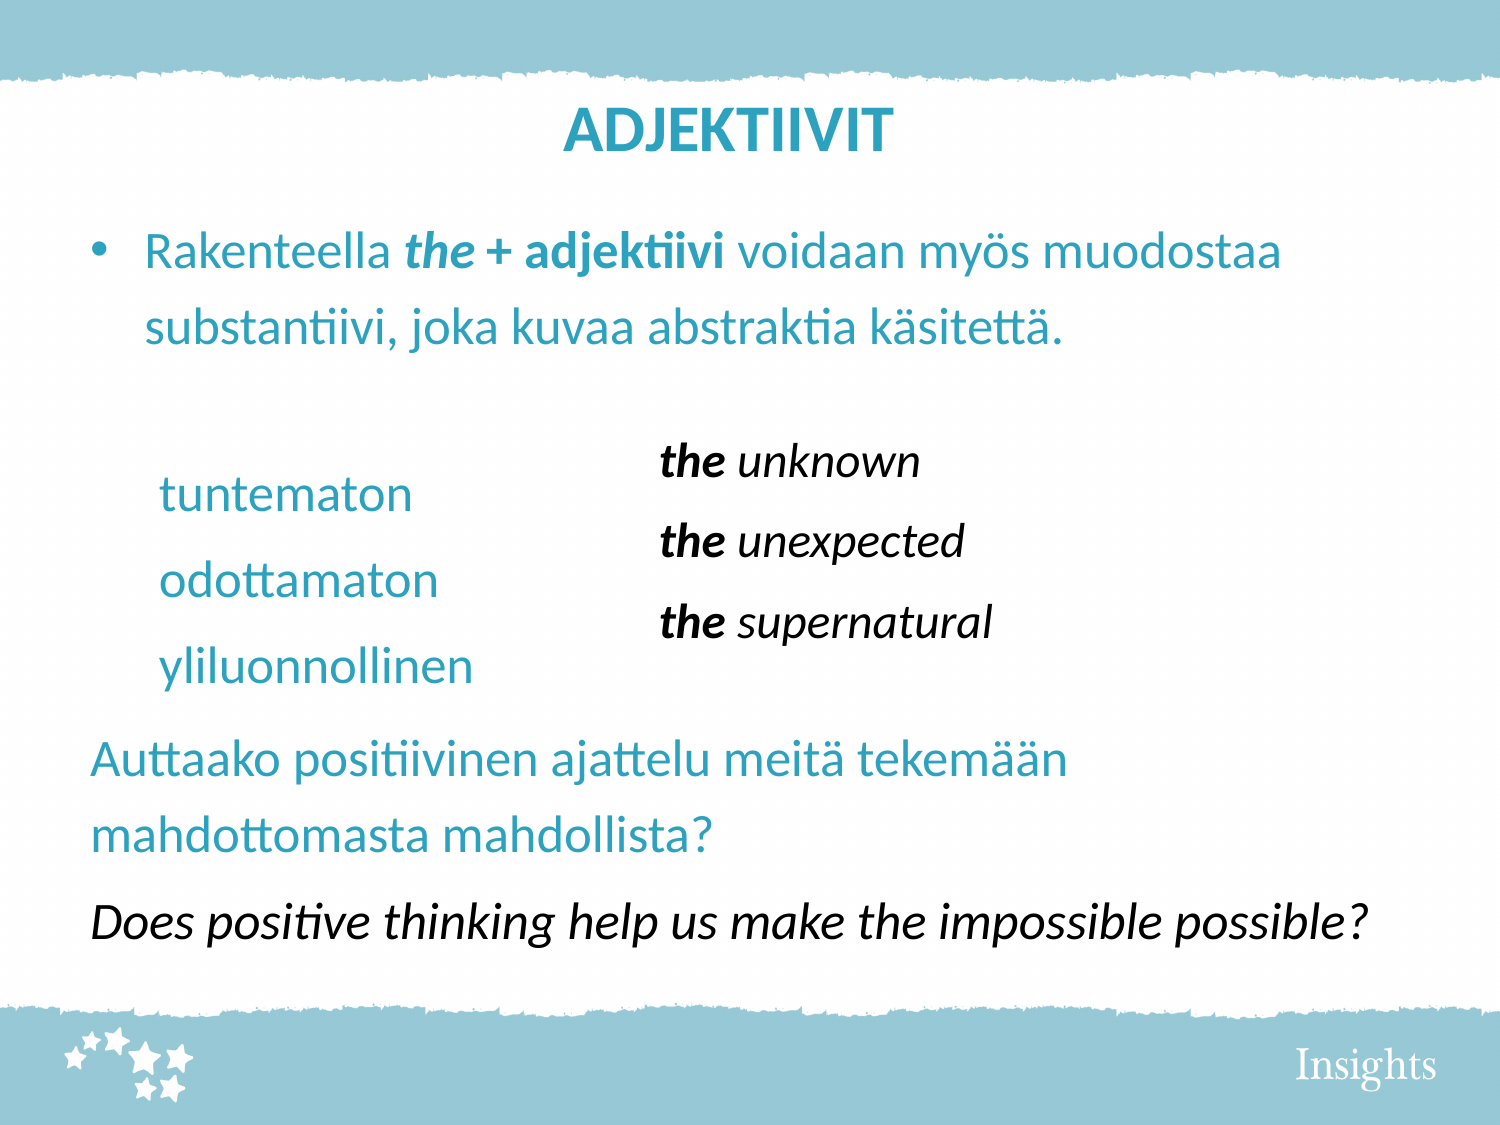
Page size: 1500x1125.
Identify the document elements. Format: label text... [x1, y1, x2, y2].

list Rakenteella the + adjektiivi voidaan myös muodostaa substantiivi, joka kuvaa abstraktia käsitettä. tuntematon odottamaton yliluonnollinen Auttaako positiivinen ajattelu meitä tekemään mahdottomasta mahdollista? Does positive thinking help us make the impossible possible? [75, 196, 1412, 988]
title ADJEKTIIVIT [75, 45, 1425, 185]
list the unknown the unexpected the supernatural [643, 408, 1211, 657]
picture [0, 0, 1500, 1125]
